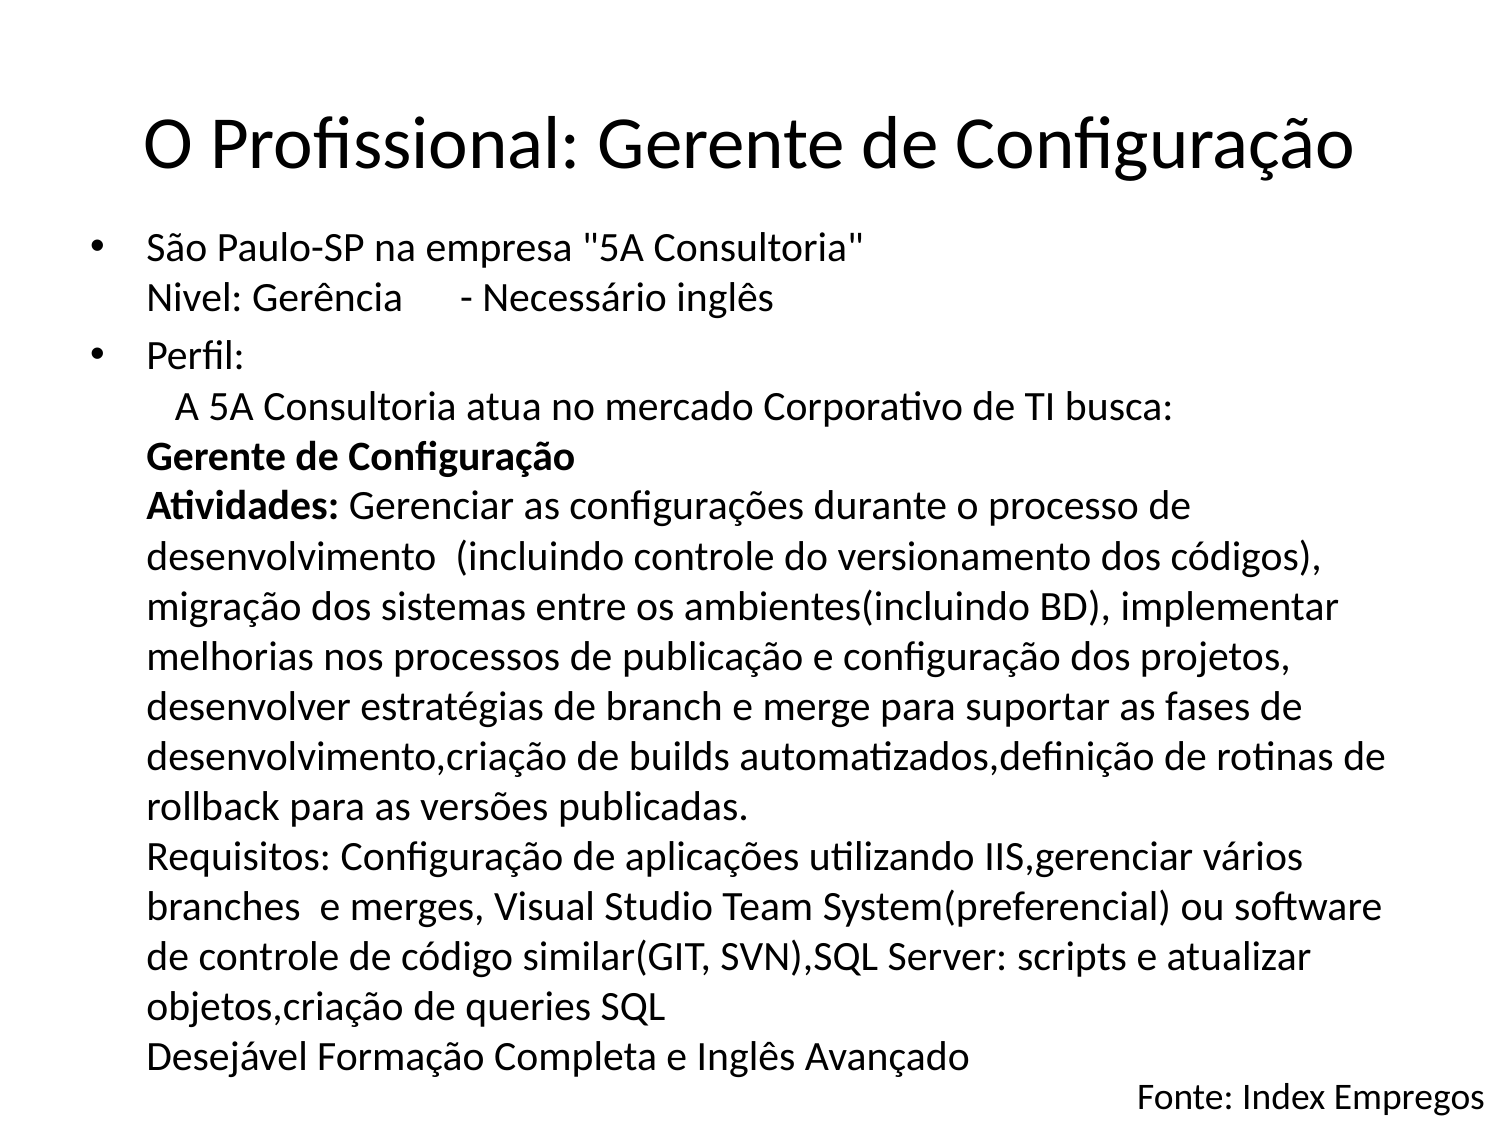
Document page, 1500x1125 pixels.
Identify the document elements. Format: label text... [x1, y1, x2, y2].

title O Profissional: Gerente de Configuração [75, 45, 1425, 212]
list São Paulo-SP na empresa "5A Consultoria" Nivel: Gerência - Necessário inglês Perfil: A 5A Consultoria atua no mercado Corporativo de TI busca: Gerente de Configuração Atividades: Gerenciar as configurações durante o processo de desenvolvimento (incluindo controle do versionamento dos códigos), migração dos sistemas entre os ambientes(incluindo BD), implementar melhorias nos processos de publicação e configuração dos projetos, desenvolver estratégias de branch e merge para suportar as fases de desenvolvimento,criação de builds automatizados,definição de rotinas de rollback para as versões publicadas. Requisitos: Configuração de aplicações utilizando IIS,gerenciar vários branches e merges, Visual Studio Team System(preferencial) ou software de controle de código similar(GIT, SVN),SQL Server: scripts e atualizar objetos,criação de queries SQL Desejável Formação Completa e Inglês Avançado [75, 212, 1425, 1013]
text_box Fonte: Index Empregos [1087, 1064, 1500, 1125]
